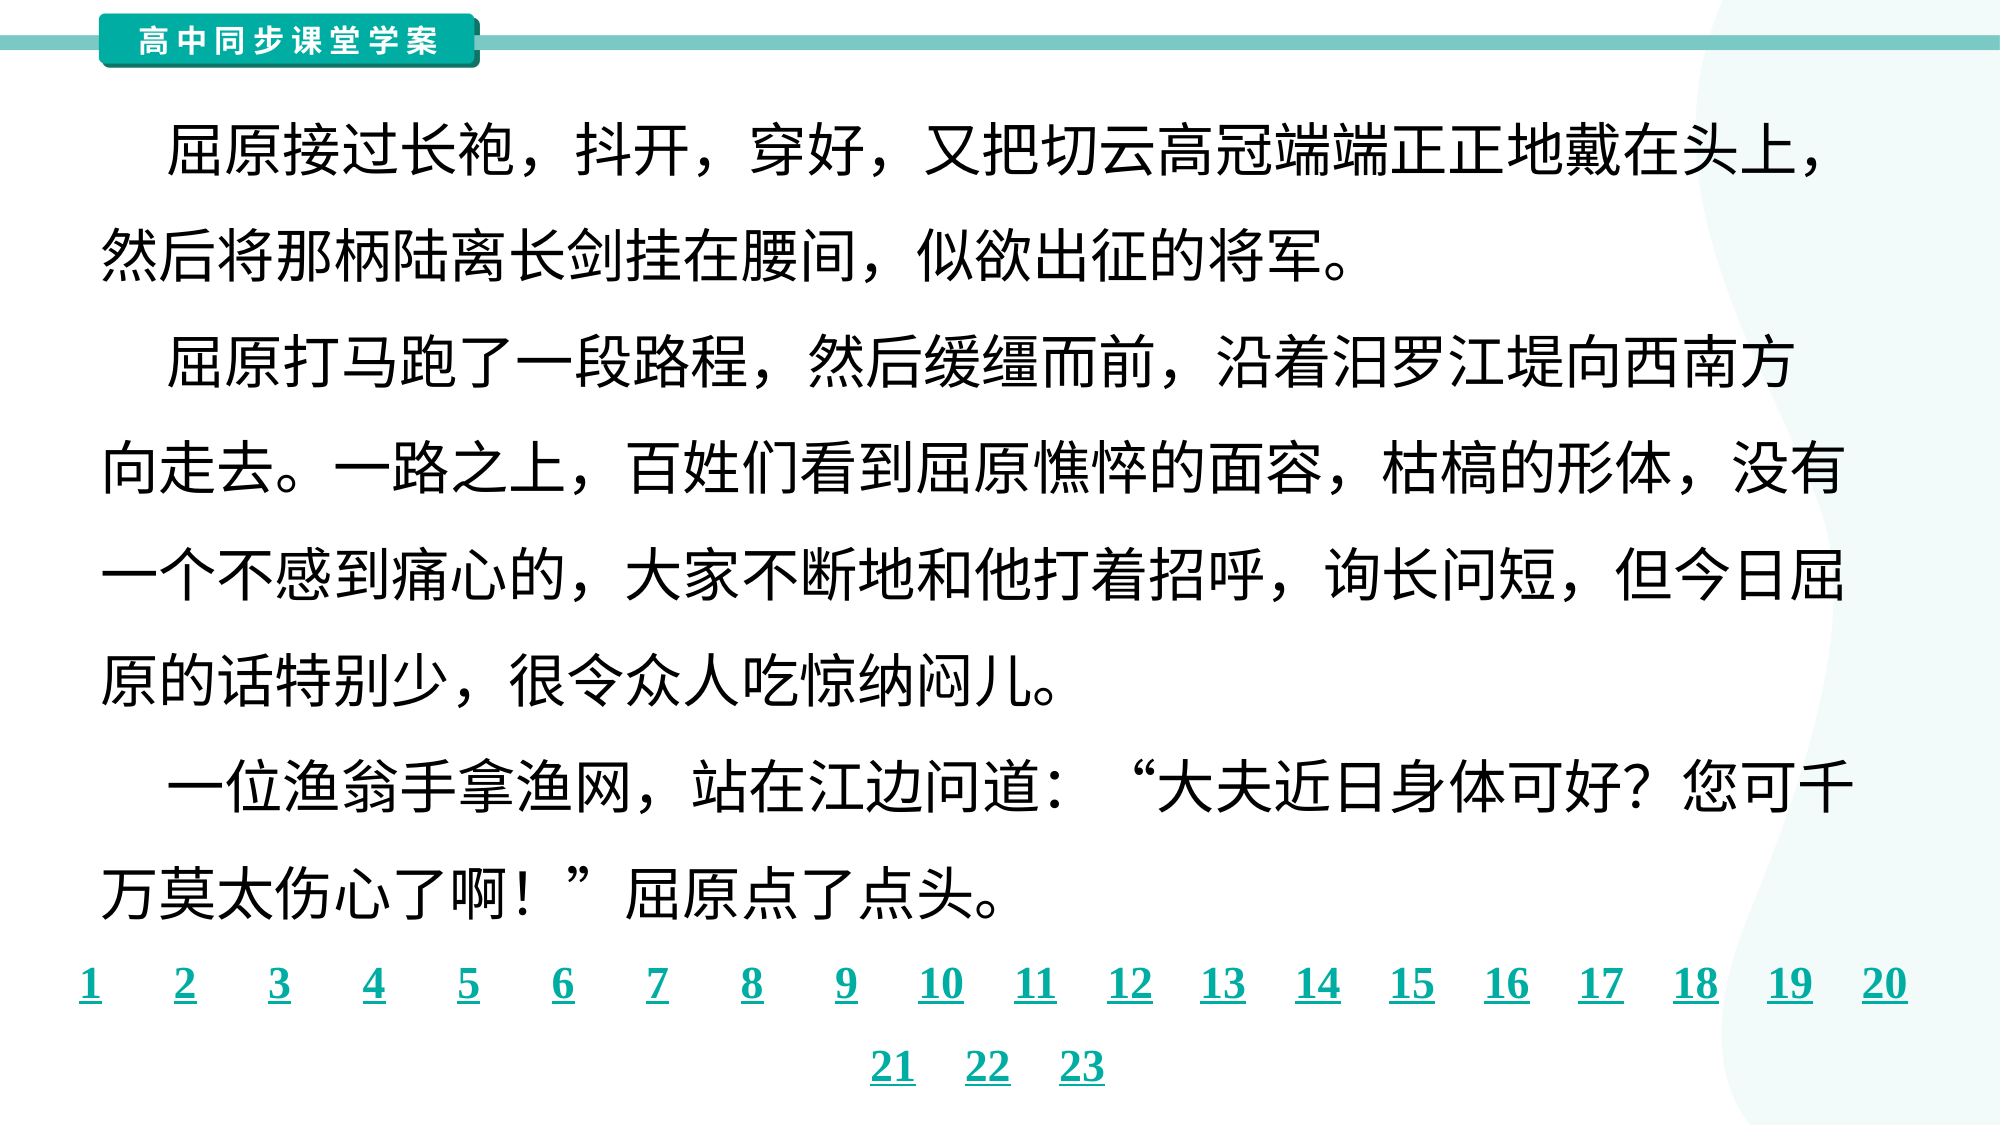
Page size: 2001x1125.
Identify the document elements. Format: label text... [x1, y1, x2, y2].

text_box 屈原接过长袍，抖开，穿好，又把切云高冠端端正正地戴在头上， 然后将那柄陆离长剑挂在腰间，似欲出征的将军。 屈原打马跑了一段路程，然后缓缰而前，沿着汨罗江堤向西南方 向走去。一路之上，百姓们看到屈原憔悴的面容，枯槁的形体，没有 一个不感到痛心的，大家不断地和他打着招呼，询长问短，但今日屈 原的话特别少，很令众人吃惊纳闷儿。 一位渔翁手拿渔网，站在江边问道：“大夫近日身体可好？您可千 万莫太伤心了啊！”屈原点了点头。 [100, 76, 1899, 927]
picture [0, 0, 2000, 1125]
